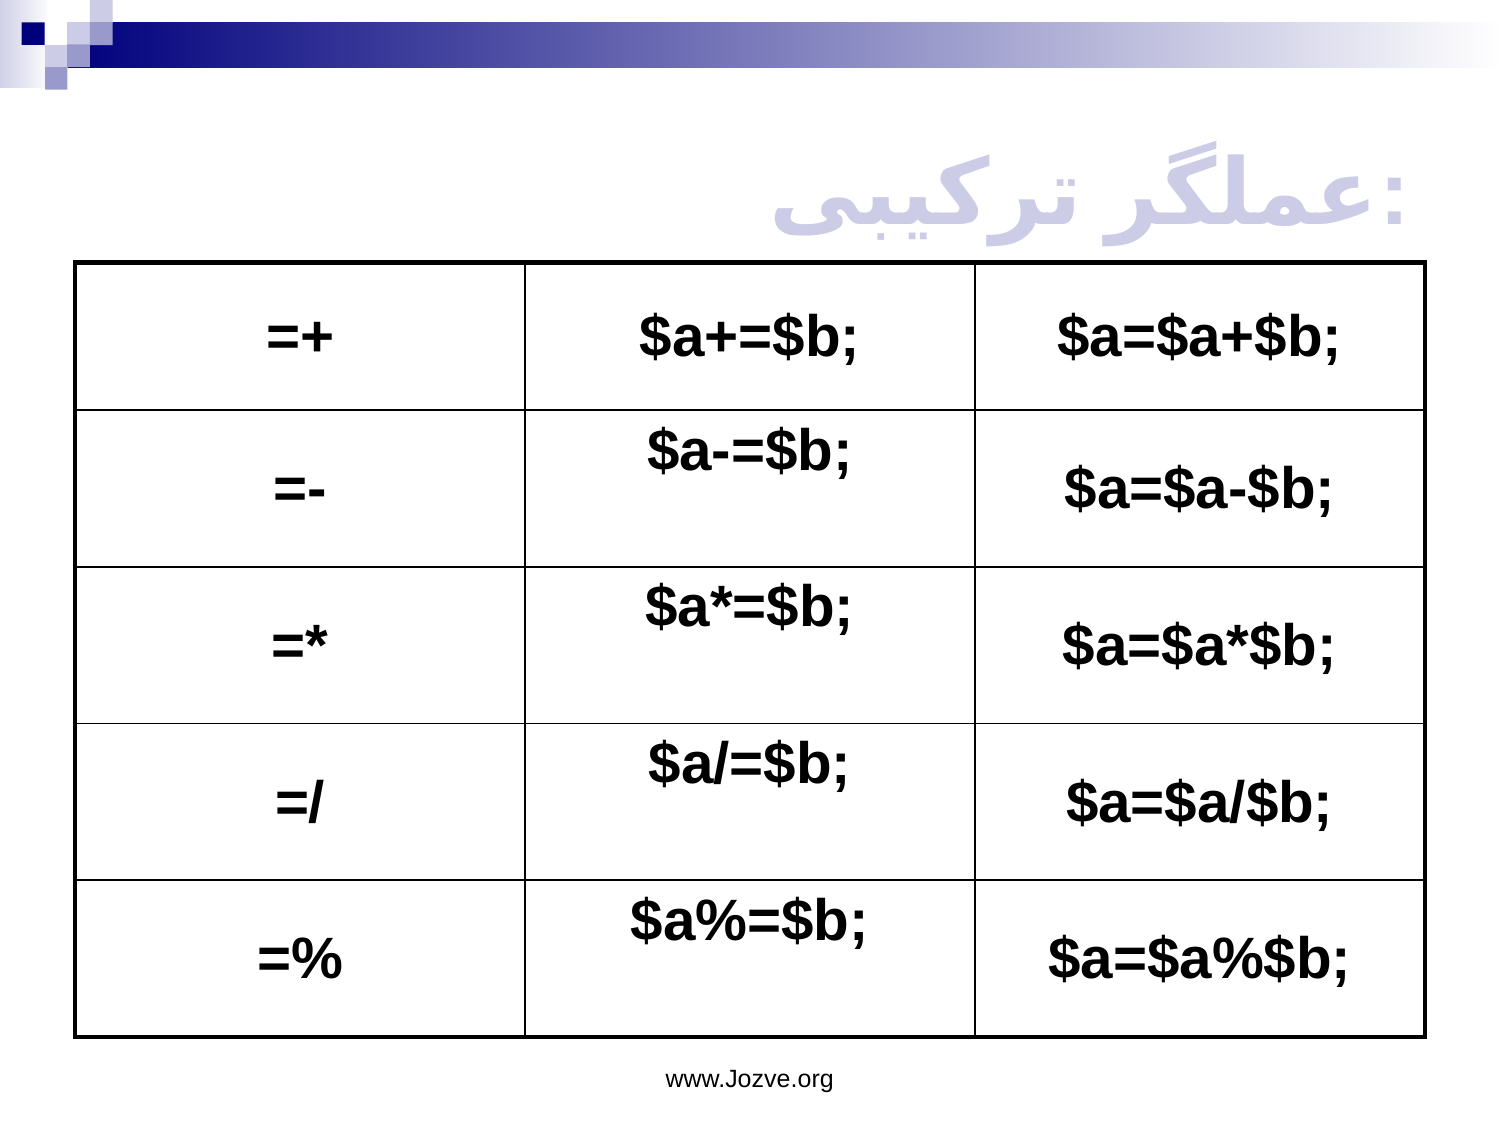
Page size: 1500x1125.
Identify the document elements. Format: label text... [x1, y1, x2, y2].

table_cell =% [77, 881, 524, 1035]
table_cell $a=$a-$b; [976, 411, 1423, 566]
table_cell $a=$a*$b; [976, 568, 1423, 723]
table_cell $a%=$b; [526, 881, 974, 1024]
table_header $a=$a+$b; [976, 265, 1423, 409]
table_cell =/ [77, 724, 524, 879]
table_cell =- [77, 411, 524, 566]
table_cell $a/=$b; [526, 724, 974, 879]
table_cell $a-=$b; [526, 411, 974, 566]
table_cell $a=$a/$b; [976, 724, 1423, 879]
table_header =+ [77, 265, 524, 409]
table_cell $a=$a%$b; [976, 881, 1423, 1035]
table_cell $a*=$b; [526, 568, 974, 723]
table_cell =* [77, 568, 524, 723]
title عملگر ترکیبی: [74, 74, 1426, 260]
footer www.Jozve.org [512, 1024, 988, 1101]
table_header $a+=$b; [526, 265, 974, 409]
